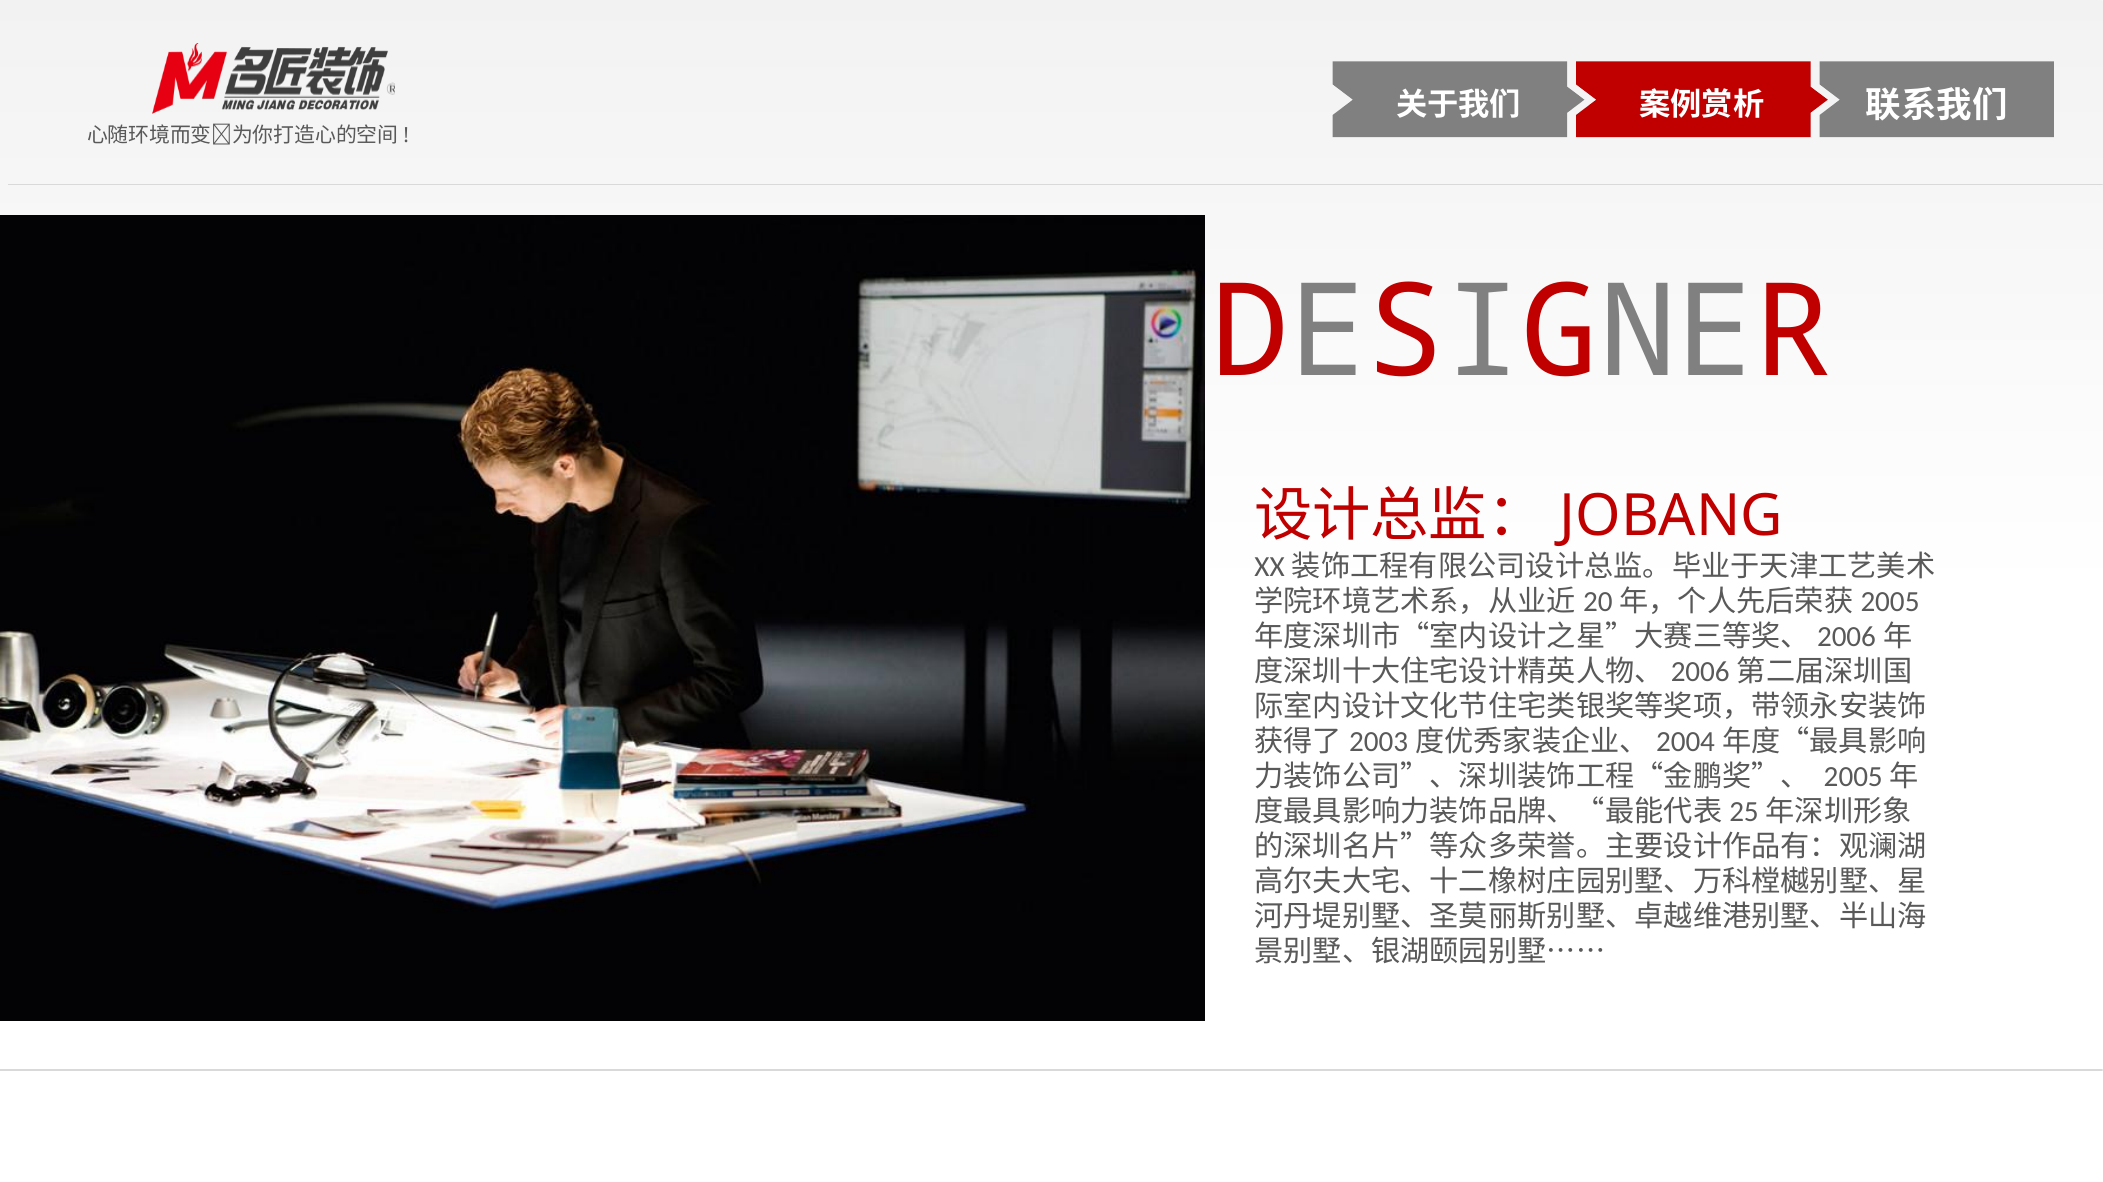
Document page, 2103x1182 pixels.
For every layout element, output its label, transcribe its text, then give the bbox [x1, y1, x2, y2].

text_box DESIGNER [1210, 235, 1853, 412]
picture [0, 214, 1206, 1021]
text_box 联系我们 [1817, 59, 2057, 140]
text_box 设计总监：JOBANG XX装饰工程有限公司设计总监。毕业于天津工艺美术学院环境艺术系，从业近20年，个人先后荣获2005年度深圳市“室内设计之星”大赛三等奖、2006年度深圳十大住宅设计精英人物、2006第二届深圳国际室内设计文化节住宅类银奖等奖项，带领永安装饰获得了2003度优秀家装企业、2004年度“最具影响力装饰公司”、深圳装饰工程“金鹏奖”、 2005年度最具影响力装饰品牌、“最能代表25年深圳形象的深圳名片”等众多荣誉。主要设计作品有：观澜湖高尔夫大宅、十二橡树庄园别墅、万科樘樾别墅、星河丹堤别墅、圣莫丽斯别墅、卓越维港别墅、半山海景别墅、银湖颐园别墅…… [1233, 467, 1962, 978]
text_box 案例赏析 [1573, 59, 1830, 140]
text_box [74, 43, 422, 155]
text_box 关于我们 [1330, 59, 1587, 140]
